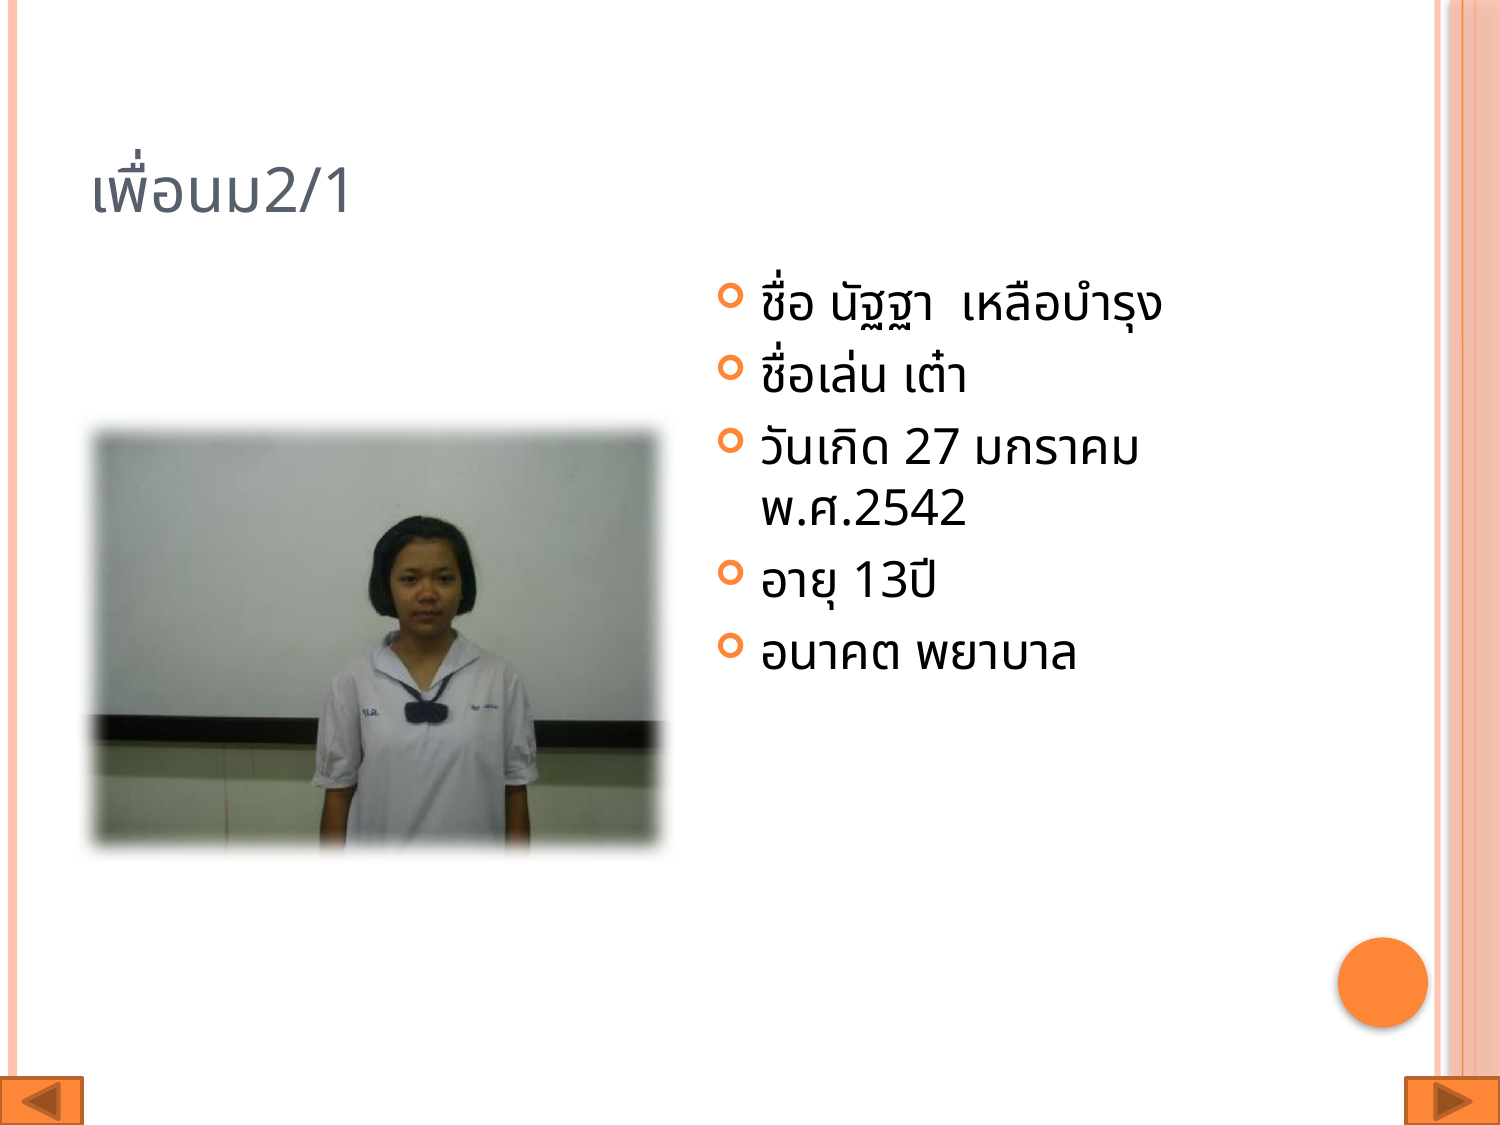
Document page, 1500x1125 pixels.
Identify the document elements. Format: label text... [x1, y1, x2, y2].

title เพื่อนม2/1 [75, 45, 1300, 233]
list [74, 411, 676, 863]
text_box [0, 1076, 84, 1125]
text_box [1404, 1076, 1500, 1125]
list ชื่อ นัฐฐา เหลือบำรุง ชื่อเล่น เต๋า วันเกิด 27 มกราคม พ.ศ.2542 อายุ 13ปี อนาคต พยาบาล [700, 262, 1301, 1013]
